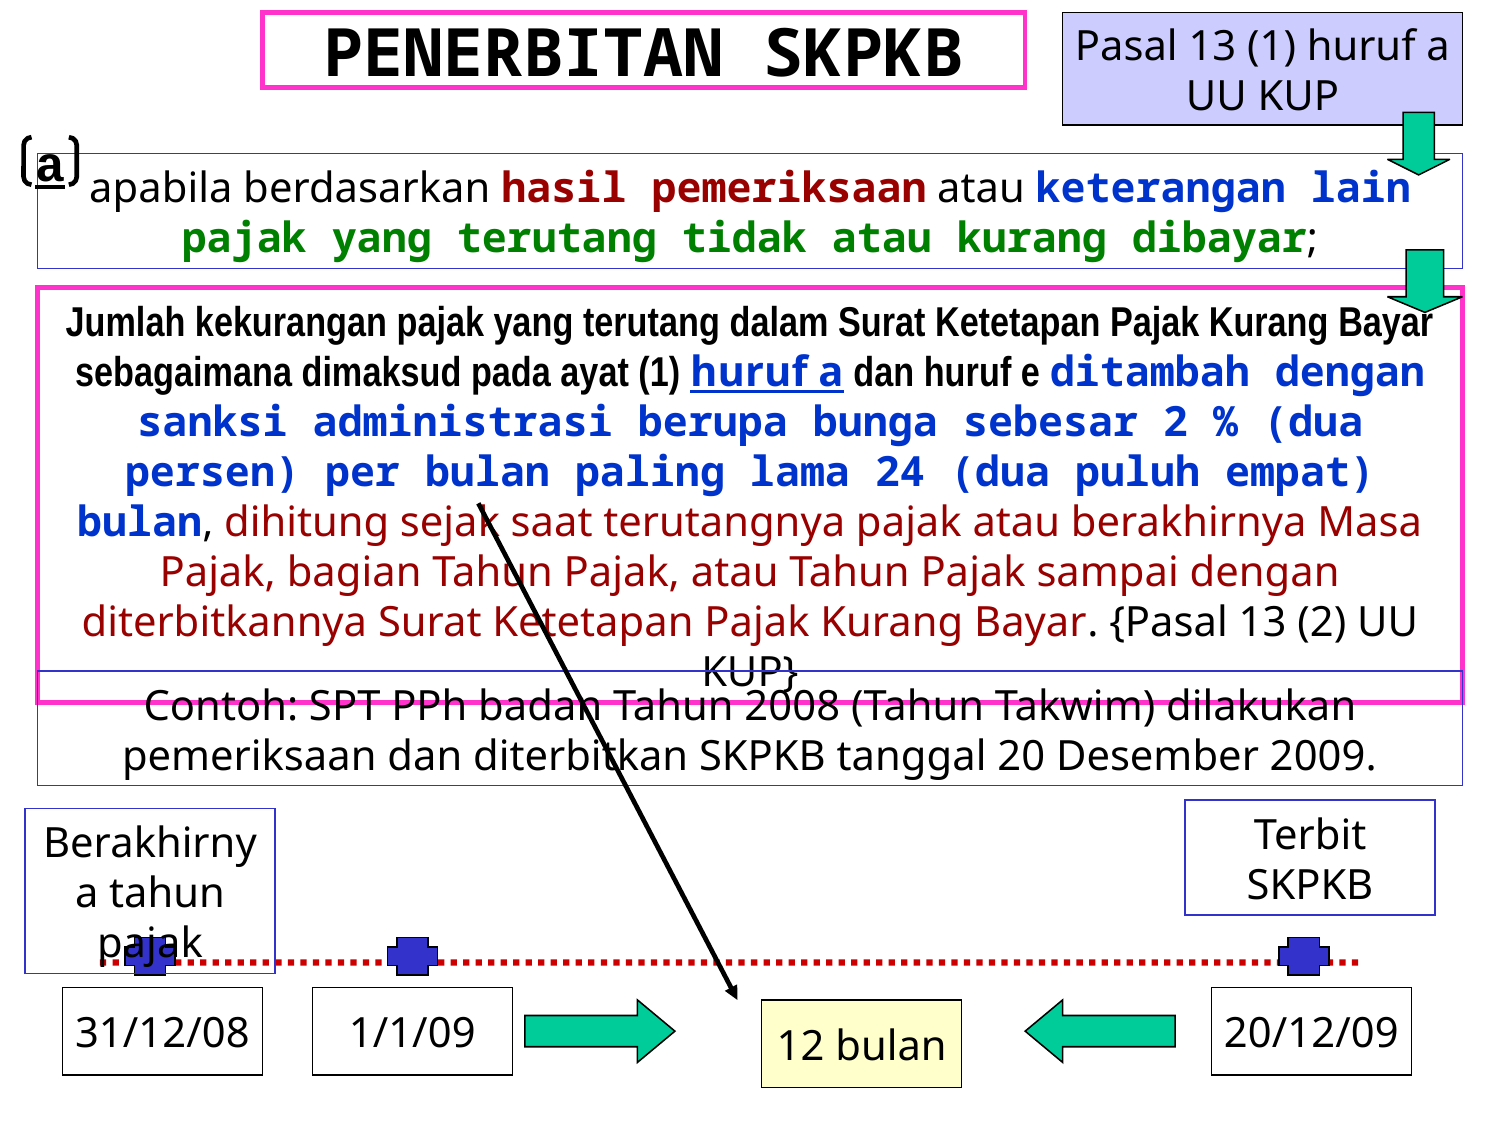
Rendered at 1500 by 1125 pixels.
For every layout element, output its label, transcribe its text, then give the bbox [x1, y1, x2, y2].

text_box [1387, 112, 1450, 175]
text_box Pasal 13 (1) huruf a UU KUP [1062, 12, 1463, 125]
text_box [387, 937, 438, 976]
text_box [1387, 249, 1463, 313]
title PENERBITAN SKPKB [262, 12, 1026, 88]
text_box Contoh: SPT PPh badan Tahun 2008 (Tahun Takwim) dilakukan pemeriksaan dan diterbitkan SKPKB tanggal 20 Desember 2009. [566, 670, 1463, 786]
text_box apabila berdasarkan hasil pemeriksaan atau keterangan lain pajak yang terutang tidak atau kurang dibayar; [37, 153, 1463, 269]
text_box 12 bulan [761, 999, 962, 1088]
text_box [478, 503, 738, 1000]
text_box Jumlah kekurangan pajak yang terutang dalam Surat Ketetapan Pajak Kurang Bayar sebagaimana dimaksud pada ayat (1) huruf a dan huruf e ditambah dengan sanksi administrasi berupa bunga sebesar 2 % (dua persen) per bulan paling lama 24 (dua puluh empat) bulan, dihitung sejak saat terutangnya pajak atau berakhirnya Masa Pajak, bagian Tahun Pajak, atau Tahun Pajak sampai dengan diterbitkannya Surat Ketetapan Pajak Kurang Bayar. {Pasal 13 (2) UU KUP} [37, 287, 1463, 670]
text_box [1278, 937, 1329, 976]
text_box Berakhirnya tahun pajak [24, 808, 275, 974]
text_box Terbit SKPKB [1185, 799, 1436, 915]
text_box Contoh: SPT PPh badan Tahun 2008 (Tahun Takwim) dilakukan pemeriksaan dan diterbitkan SKPKB tanggal 20 Desember 2009. [37, 670, 625, 786]
text_box 20/12/09 [1211, 987, 1412, 1075]
text_box [1025, 999, 1176, 1063]
text_box 1/1/09 [312, 987, 513, 1075]
text_box [524, 999, 675, 1063]
text_box a [23, 137, 77, 185]
text_box 31/12/08 [62, 987, 263, 1075]
